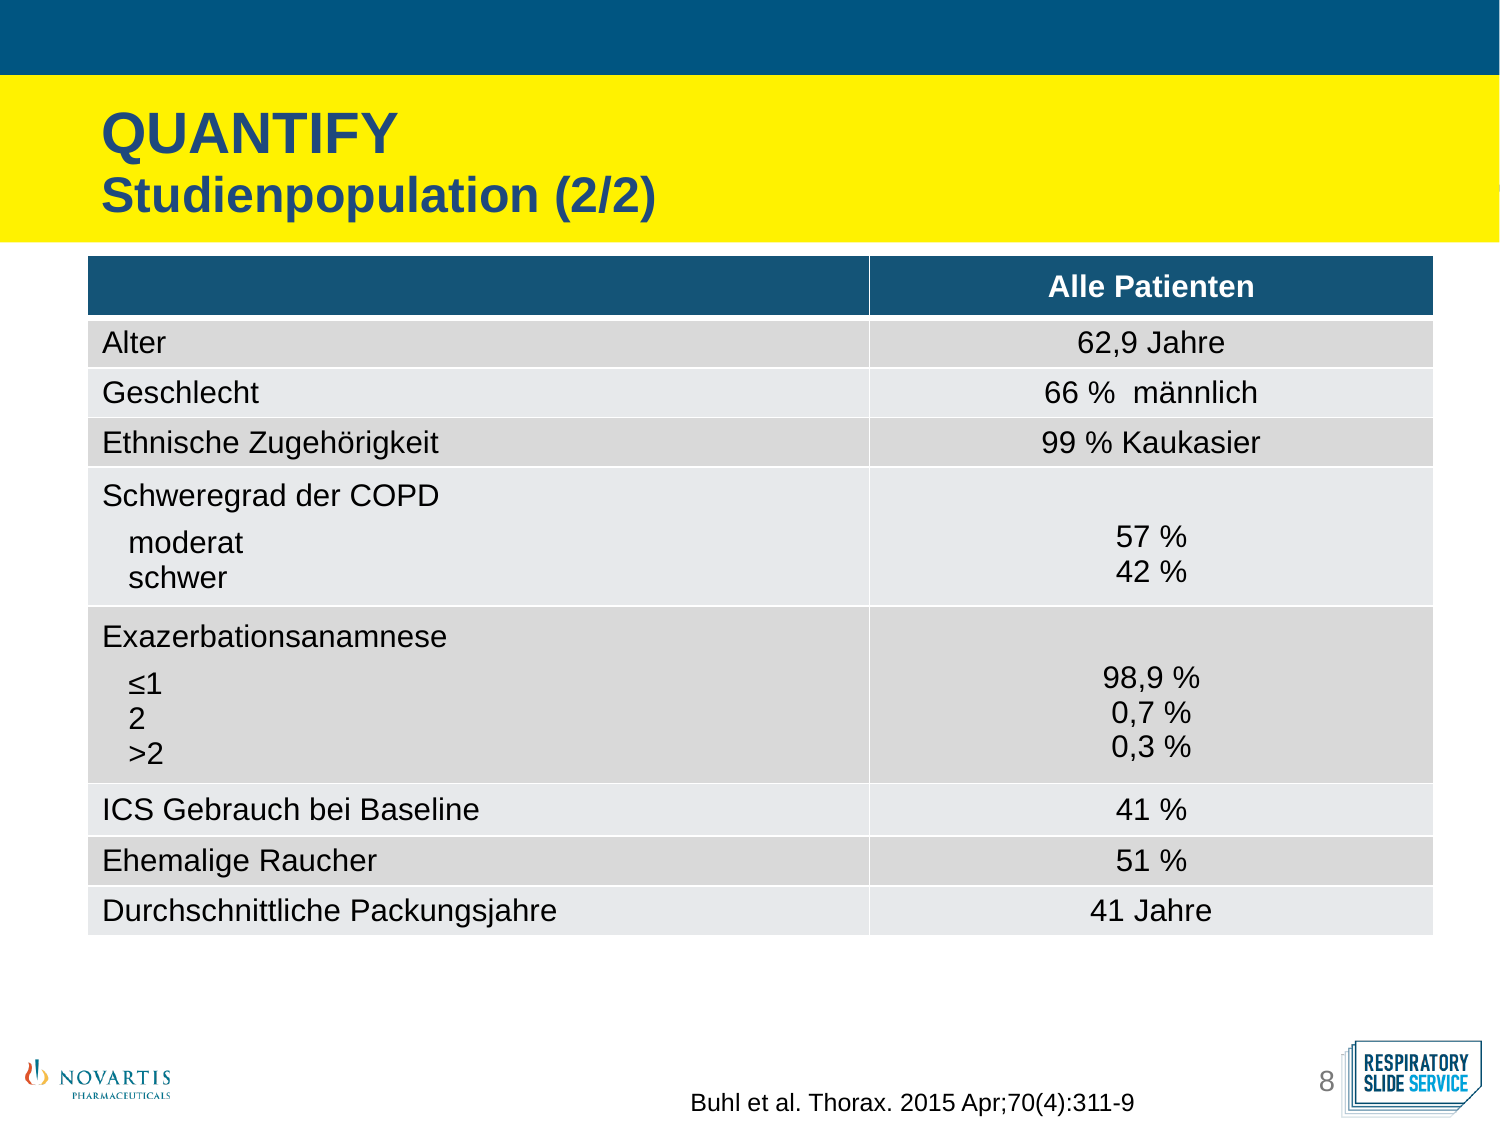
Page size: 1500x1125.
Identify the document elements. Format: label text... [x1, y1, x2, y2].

table_cell Exazerbationsanamnese ≤1 2 >2 [88, 607, 869, 783]
table_cell Ehemalige Raucher [88, 837, 869, 885]
table_cell 41 Jahre [870, 887, 1433, 935]
table_cell Schweregrad der COPD moderat schwer [88, 468, 869, 605]
table_cell Alter [88, 321, 869, 367]
text_box QUANTIFY Studienpopulation (2/2) [86, 89, 1447, 231]
text_box Buhl et al. Thorax. 2015 Apr;70(4):311-9 [675, 1078, 1151, 1124]
table_cell 41 % [870, 784, 1433, 835]
table_cell Durchschnittliche Packungsjahre [88, 887, 869, 935]
table_cell 62,9 Jahre [870, 321, 1433, 367]
picture [25, 1059, 170, 1099]
table_cell 57 % 42 % [870, 468, 1433, 605]
table_header [88, 256, 869, 315]
table_cell Geschlecht [88, 369, 869, 417]
table_cell ICS Gebrauch bei Baseline [88, 784, 869, 835]
table_cell 98,9 % 0,7 % 0,3 % [870, 607, 1433, 783]
table_header Alle Patienten [870, 256, 1433, 315]
table_cell 99 % Kaukasier [870, 418, 1433, 466]
table_cell Ethnische Zugehörigkeit [88, 418, 869, 466]
table_cell 51 % [870, 837, 1433, 885]
picture [1328, 1027, 1497, 1125]
table_cell 66 % männlich [870, 369, 1433, 417]
